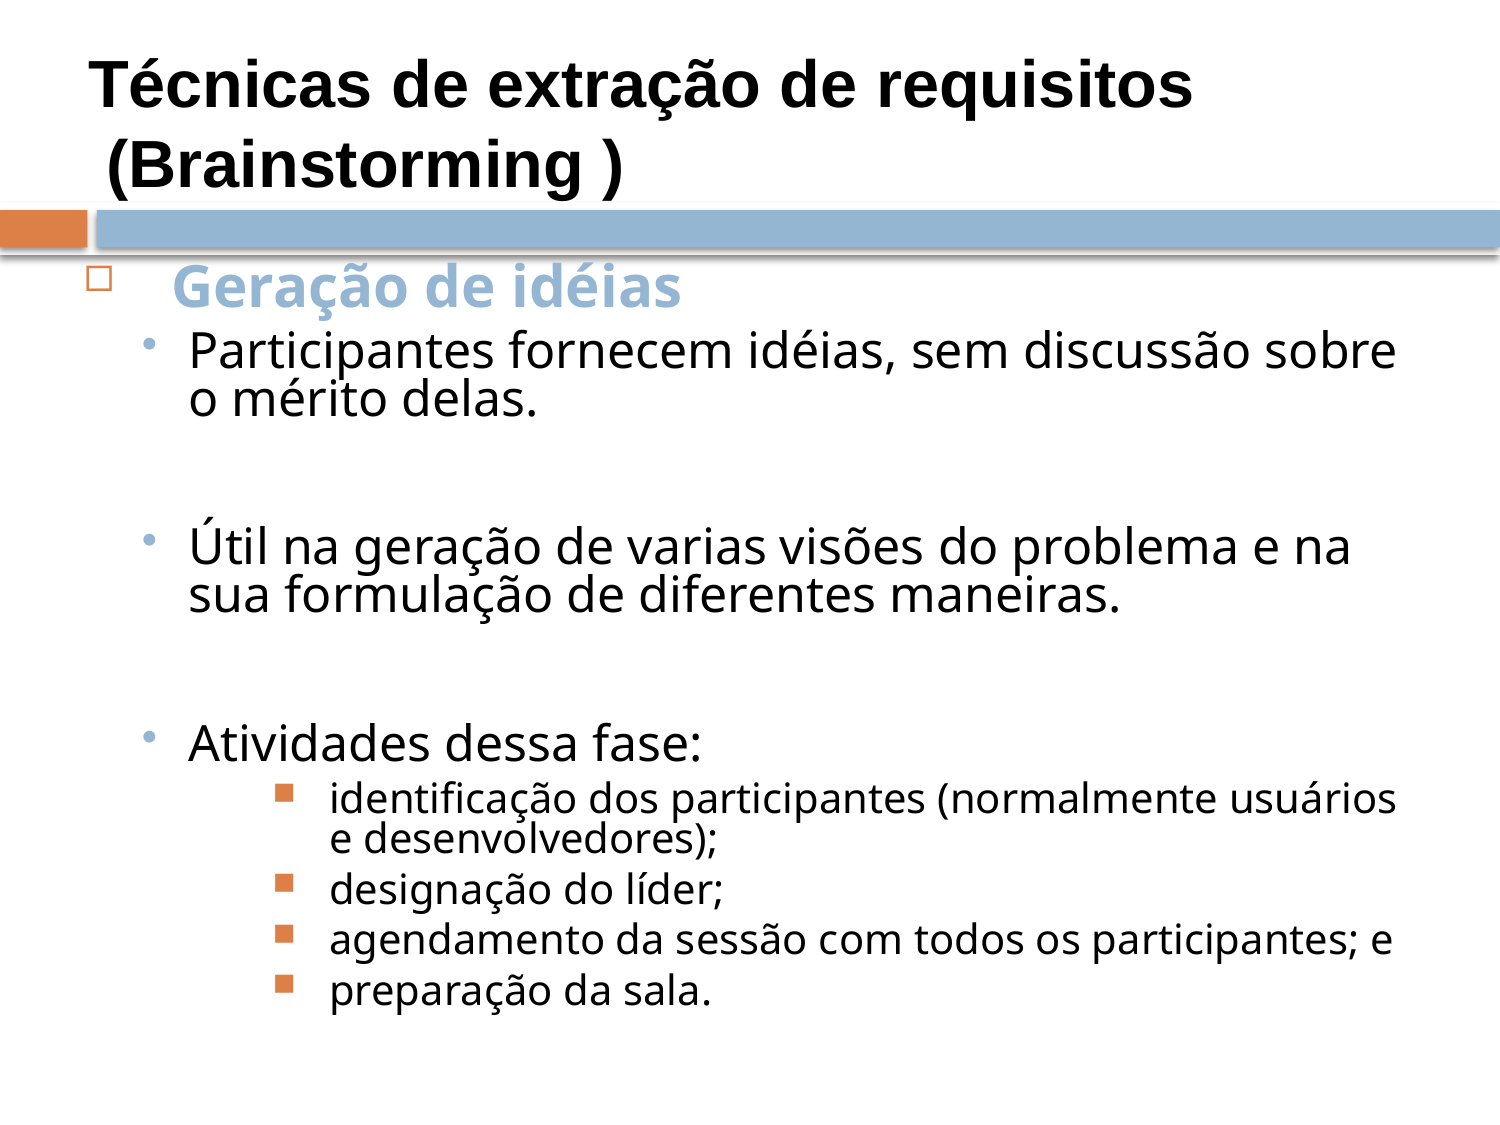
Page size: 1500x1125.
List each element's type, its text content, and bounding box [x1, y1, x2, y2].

list Geração de idéias Participantes fornecem idéias, sem discussão sobre o mérito delas. Útil na geração de varias visões do problema e na sua formulação de diferentes maneiras. Atividades dessa fase: identificação dos participantes (normalmente usuários e desenvolvedores); designação do líder; agendamento da sessão com todos os participantes; e preparação da sala. [69, 255, 1438, 1035]
text_box Técnicas de extração de requisitos (Brainstorming ) [73, 81, 1349, 208]
